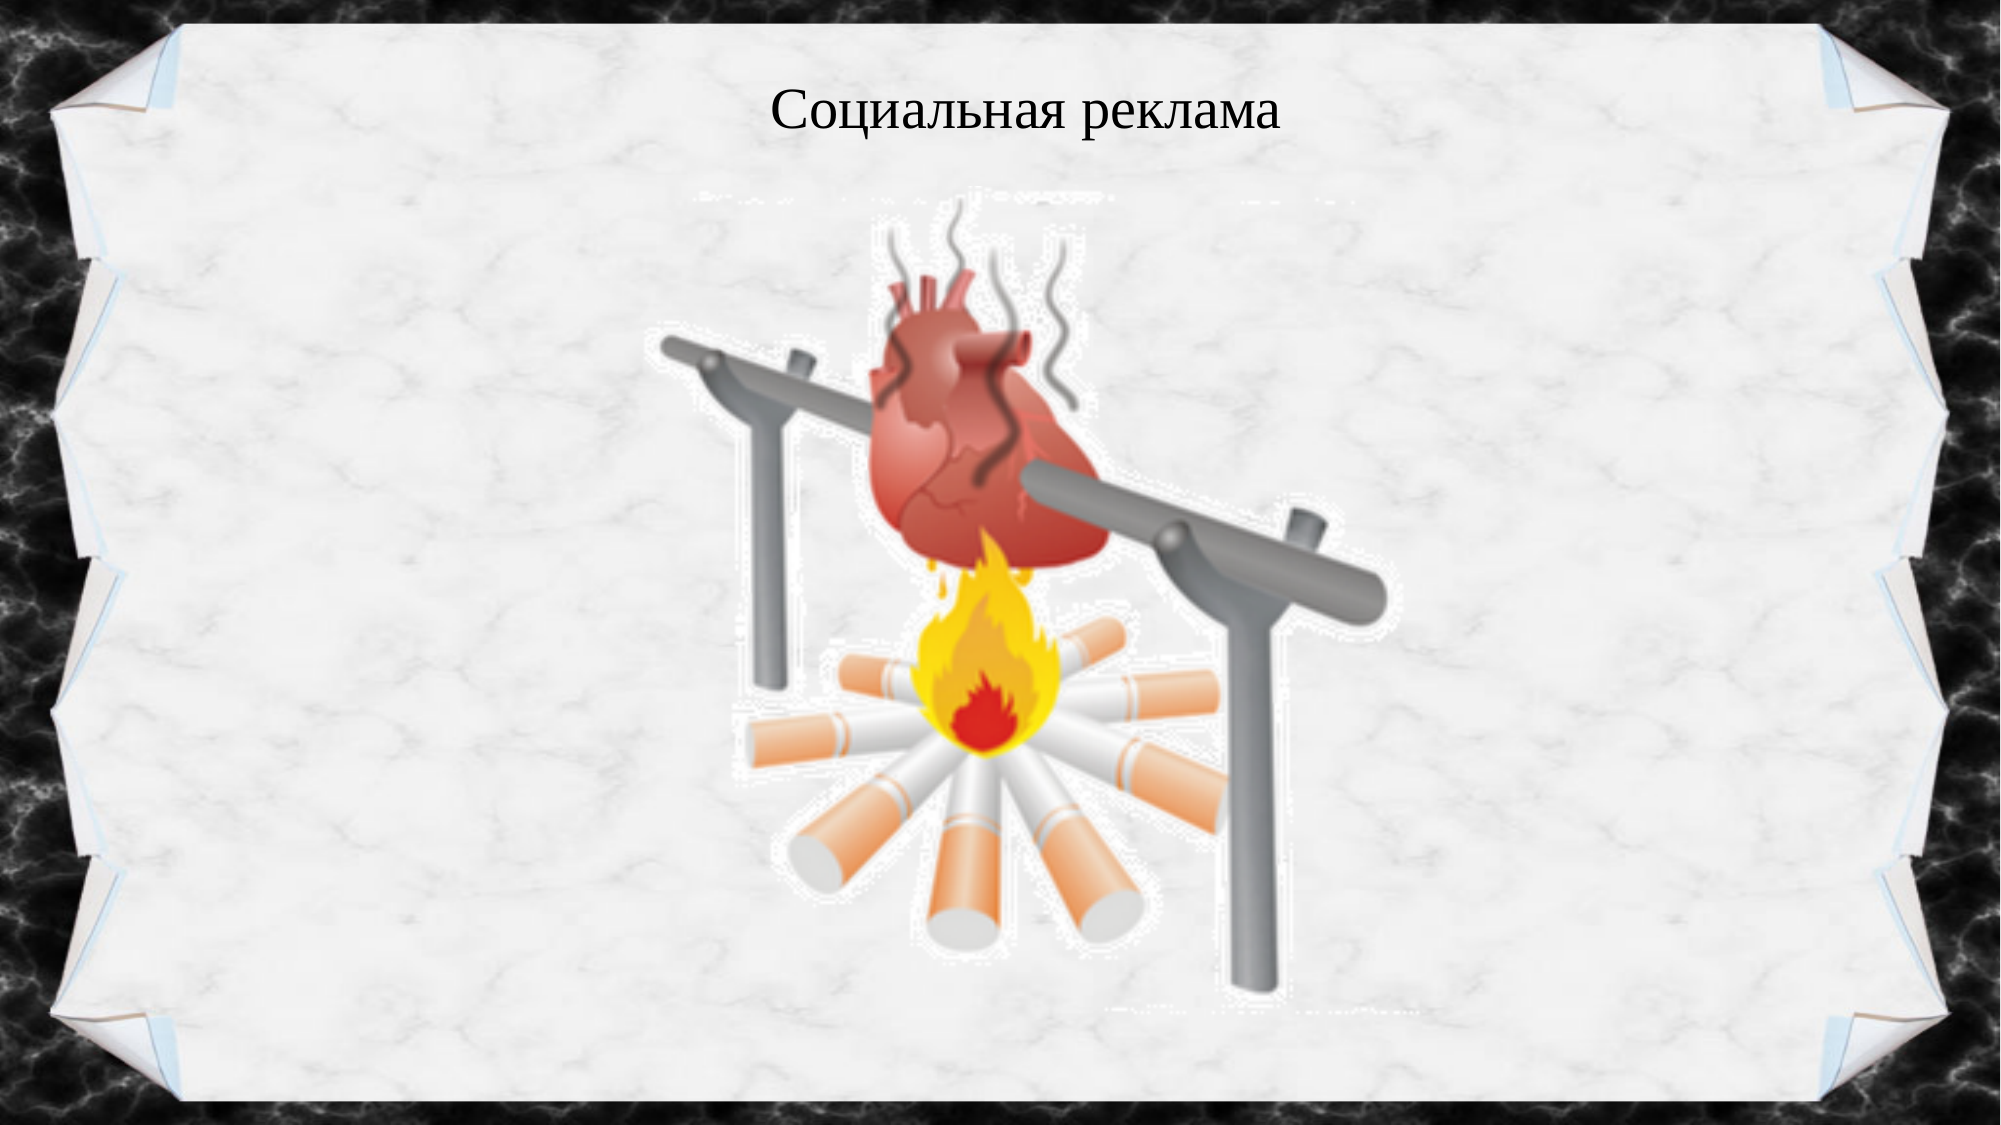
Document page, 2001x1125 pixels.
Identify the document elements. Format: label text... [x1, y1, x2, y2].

text_box Социальная реклама [162, 63, 1890, 148]
picture [0, 0, 2001, 1125]
